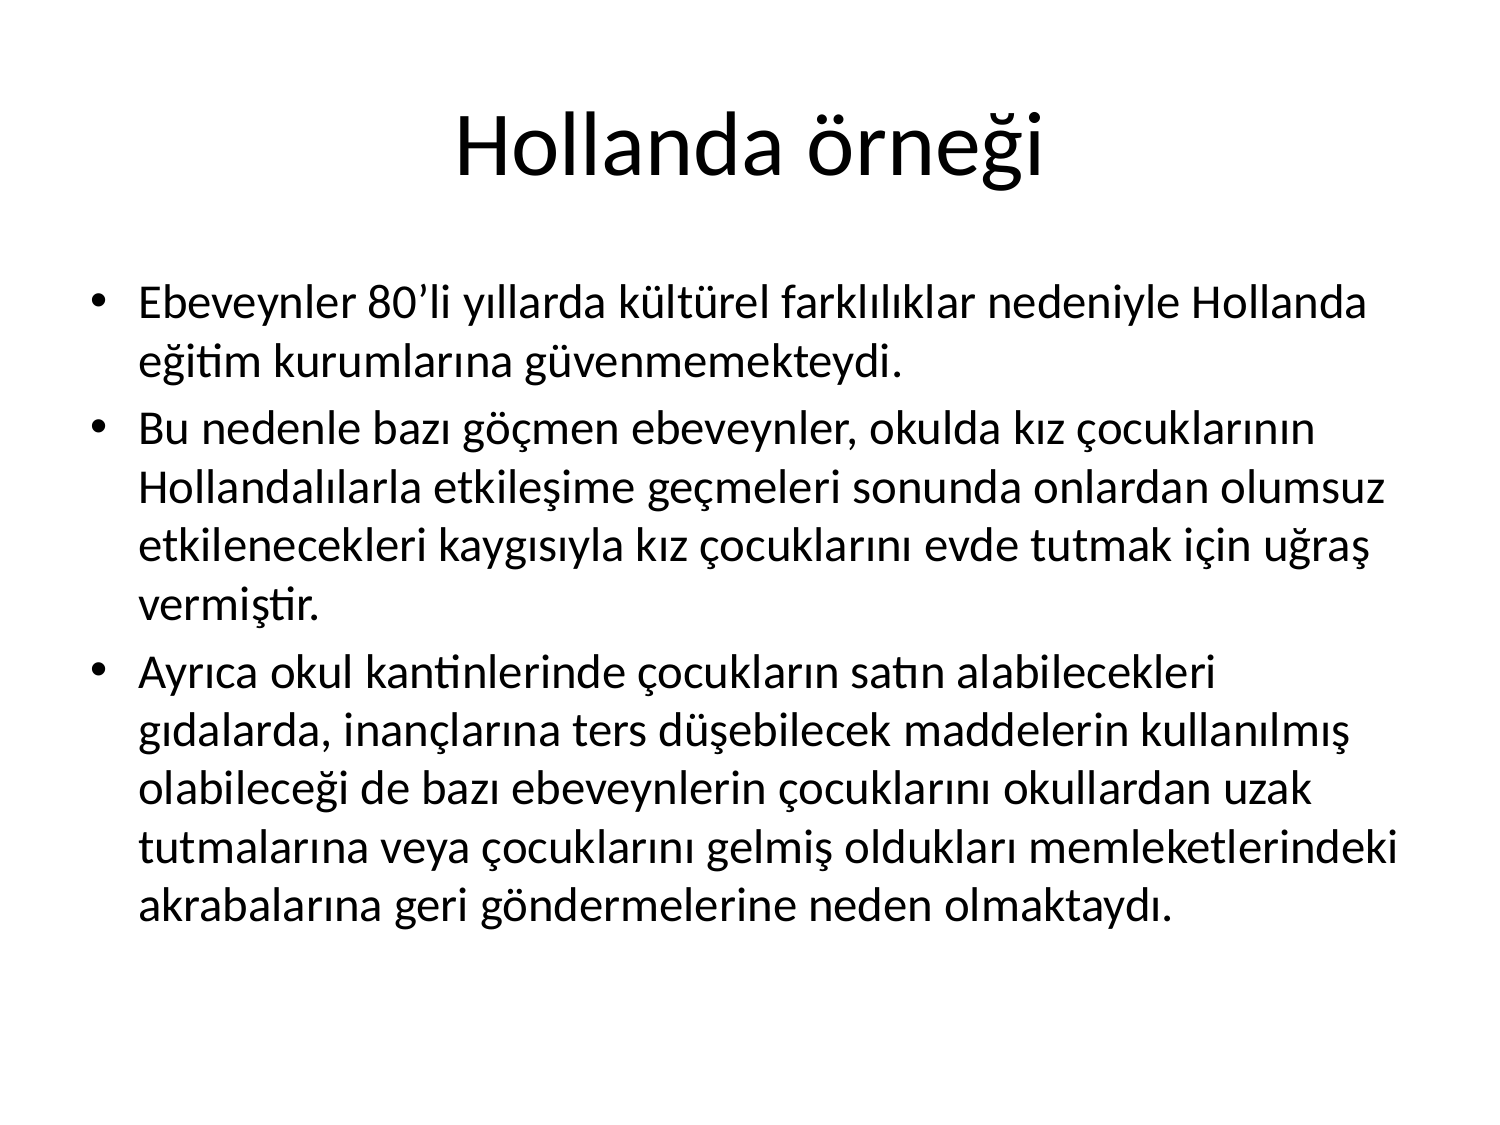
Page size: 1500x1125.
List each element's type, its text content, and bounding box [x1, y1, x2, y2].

title Hollanda örneği [75, 45, 1425, 233]
list Ebeveynler 80’li yıllarda kültürel farklılıklar nedeniyle Hollanda eğitim kurumlarına güvenmemekteydi. Bu nedenle bazı göçmen ebeveynler, okulda kız çocuklarının Hollandalılarla etkileşime geçmeleri sonunda onlardan olumsuz etkilenecekleri kaygısıyla kız çocuklarını evde tutmak için uğraş vermiştir. Ayrıca okul kantinlerinde çocukların satın alabilecekleri gıdalarda, inançlarına ters düşebilecek maddelerin kullanılmış olabileceği de bazı ebeveynlerin çocuklarını okullardan uzak tutmalarına veya çocuklarını gelmiş oldukları memleketlerindeki akrabalarına geri göndermelerine neden olmaktaydı. [75, 262, 1425, 1005]
